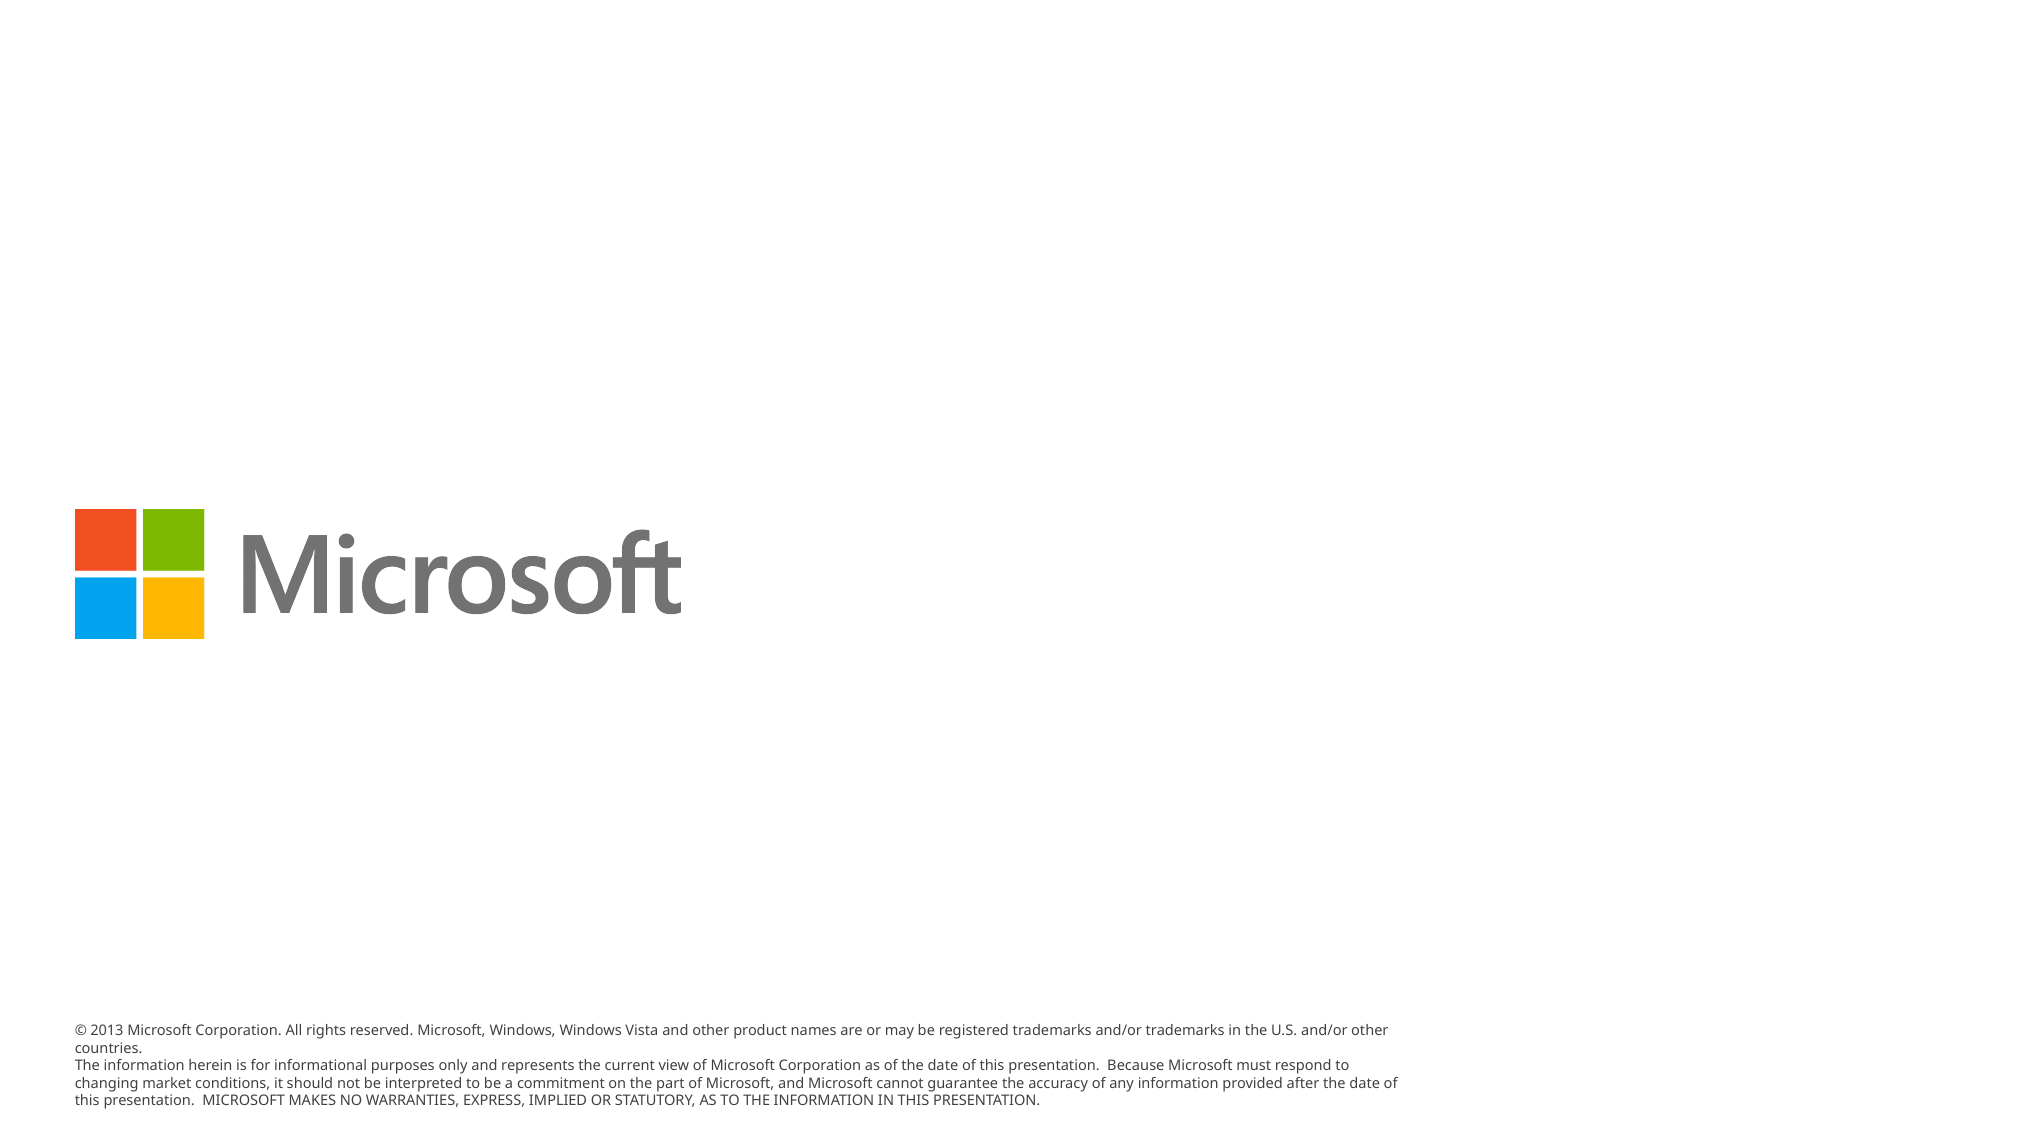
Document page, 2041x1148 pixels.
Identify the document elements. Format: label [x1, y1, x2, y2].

picture [75, 509, 681, 639]
